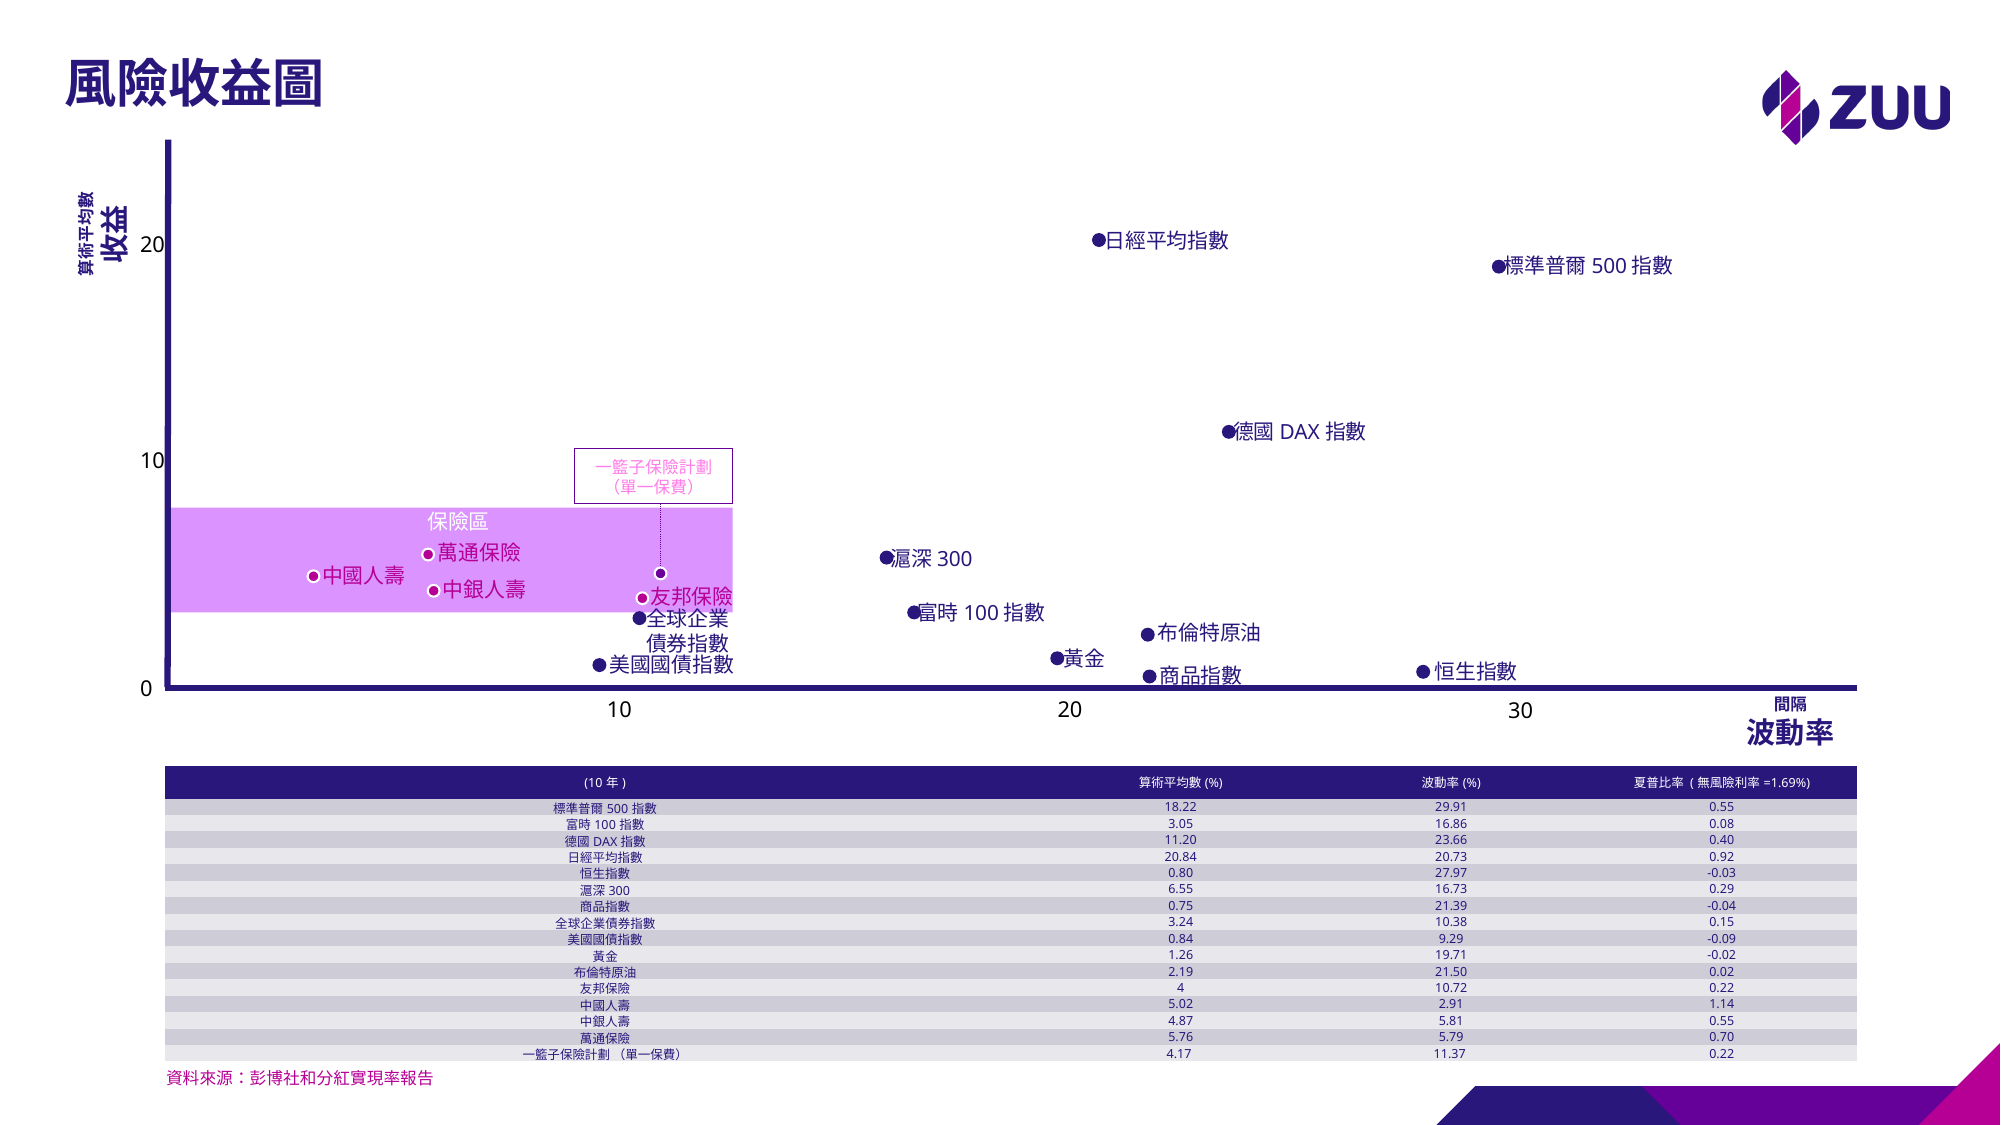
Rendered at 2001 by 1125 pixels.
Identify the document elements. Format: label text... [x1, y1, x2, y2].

table_cell 23.66 [1316, 831, 1587, 848]
text_box [1091, 233, 1106, 248]
table_cell 0.40 [1587, 831, 1857, 848]
text_box [592, 658, 607, 673]
table_cell 21.39 [1316, 897, 1587, 914]
text_box [421, 547, 436, 562]
table_cell 4.87 [1046, 1012, 1316, 1029]
text_box [426, 583, 441, 598]
table_cell 5.02 [1046, 996, 1316, 1012]
table_cell 18.22 [1046, 799, 1316, 815]
table_cell 德國DAX指數 [165, 831, 1046, 848]
text_box [1140, 627, 1155, 642]
table_header (10年) [165, 766, 1046, 799]
table_cell -0.09 [1587, 930, 1857, 946]
text_box [879, 550, 894, 565]
table_cell 4.17 [1046, 1045, 1316, 1061]
table_cell 中銀人壽 [165, 1012, 1046, 1029]
table_cell 恒生指數 [165, 864, 1046, 881]
text_box [1416, 664, 1431, 679]
table_cell 1.14 [1587, 996, 1857, 1012]
table_cell 0.84 [1046, 930, 1316, 946]
table_cell 0.55 [1587, 799, 1857, 815]
text_box 友邦保險 [635, 575, 749, 616]
text_box 德國DAX指數 [1218, 411, 1382, 452]
table_cell 日經平均指數 [165, 848, 1046, 864]
table_header 夏普比率 (無風險利率=1.69%) [1587, 766, 1857, 799]
text_box [653, 566, 668, 581]
text_box 20 [139, 223, 168, 265]
text_box 一籃子保險計劃 （單一保費） [574, 448, 733, 504]
table_cell 0.55 [1587, 1012, 1857, 1029]
text_box 恒生指數 [1419, 651, 1533, 688]
table_cell 0.70 [1587, 1029, 1857, 1045]
table_cell 美國國債指數 [165, 930, 1046, 946]
text_box 10 [592, 689, 647, 730]
table_cell -0.02 [1587, 946, 1857, 963]
text_box 美國國債指數 [594, 644, 749, 685]
text_box [632, 611, 647, 626]
table_cell 3.24 [1046, 914, 1316, 930]
text_box 全球企業 債券指數 [601, 597, 774, 663]
text_box 滬深300 [875, 537, 988, 578]
table_cell 0.08 [1587, 815, 1857, 831]
table_cell 標準普爾500指數 [165, 799, 1046, 815]
table_cell 0.80 [1046, 864, 1316, 881]
table_cell -0.03 [1587, 864, 1857, 881]
table_cell 一籃子保險計劃 （單一保費） [165, 1045, 1046, 1061]
table_cell 2.19 [1046, 963, 1316, 979]
text_box 間隔 波動率 [1731, 689, 1850, 757]
table_cell 11.37 [1316, 1045, 1587, 1061]
text_box 保險區 [351, 501, 566, 542]
text_box 日經平均指數 [1089, 219, 1245, 260]
table_cell 2.91 [1316, 996, 1587, 1012]
text_box 商品指數 [1144, 689, 1258, 696]
table_cell 16.86 [1316, 815, 1587, 831]
table_cell 萬通保險 [165, 1029, 1046, 1045]
table_header 算術平均數(%) [1046, 766, 1316, 799]
text_box [635, 591, 650, 606]
text_box [1142, 669, 1157, 684]
table_cell 1.26 [1046, 946, 1316, 963]
text_box 10 [125, 439, 168, 480]
table_cell 0.22 [1587, 979, 1857, 996]
table_cell 布倫特原油 [165, 963, 1046, 979]
text_box [1221, 424, 1236, 439]
table_cell 20.84 [1046, 848, 1316, 864]
text_box 商品指數 [1144, 655, 1258, 688]
table_cell 0.92 [1587, 848, 1857, 864]
table_cell 5.79 [1316, 1029, 1587, 1045]
text_box 10 [169, 439, 180, 480]
text_box [661, 507, 734, 575]
table_cell 黃金 [165, 946, 1046, 963]
table_cell 6.55 [1046, 881, 1316, 897]
table_cell 0.02 [1587, 963, 1857, 979]
table_cell 21.50 [1316, 963, 1587, 979]
table_cell 27.97 [1316, 864, 1587, 881]
text_box 0 [125, 666, 168, 708]
text_box [1491, 259, 1506, 274]
table_cell 11.20 [1046, 831, 1316, 848]
text_box 布倫特原油 [1142, 612, 1277, 653]
table_cell 10.72 [1316, 979, 1587, 996]
text_box [306, 569, 321, 584]
table_cell 中國人壽 [165, 996, 1046, 1012]
table_cell 9.29 [1316, 930, 1587, 946]
text_box 資料來源：彭博社和分紅實現率報告 [151, 1060, 449, 1096]
table_cell 5.81 [1316, 1012, 1587, 1029]
table_cell 富時100指數 [165, 815, 1046, 831]
table_cell 0.75 [1046, 897, 1316, 914]
table_cell 29.91 [1316, 799, 1587, 815]
table_cell 全球企業債券指數 [165, 914, 1046, 930]
text_box 富時100指數 [902, 591, 1061, 632]
text_box 標準普爾500指數 [1488, 245, 1689, 286]
table_cell 0.22 [1587, 1045, 1857, 1061]
table_cell 19.71 [1316, 946, 1587, 963]
table_cell 商品指數 [165, 897, 1046, 914]
text_box 20 [1042, 689, 1098, 730]
table_header 波動率(%) [1316, 766, 1587, 799]
table_cell 16.73 [1316, 881, 1587, 897]
text_box 中銀人壽 [427, 568, 541, 609]
text_box 萬通保險 [422, 542, 536, 573]
text_box [1050, 651, 1065, 666]
text_box 中國人壽 [307, 555, 421, 596]
table_cell 0.29 [1587, 881, 1857, 897]
text_box 20 [169, 223, 180, 265]
text_box 30 [1493, 689, 1548, 731]
text_box 風險收益圖 [50, 50, 1950, 145]
text_box 黃金 [1048, 638, 1121, 679]
table_cell 10.38 [1316, 914, 1587, 930]
table_cell 3.05 [1046, 815, 1316, 831]
table_cell 5.76 [1046, 1029, 1316, 1045]
table_cell -0.04 [1587, 897, 1857, 914]
text_box [171, 507, 660, 613]
table_cell 20.73 [1316, 848, 1587, 864]
table_cell 4 [1046, 979, 1316, 996]
table_cell 友邦保險 [165, 979, 1046, 996]
table_cell 0.15 [1587, 914, 1857, 930]
table_cell 滬深300 [165, 881, 1046, 897]
text_box 算術平均數 收益 [68, 145, 139, 344]
text_box [907, 605, 922, 620]
